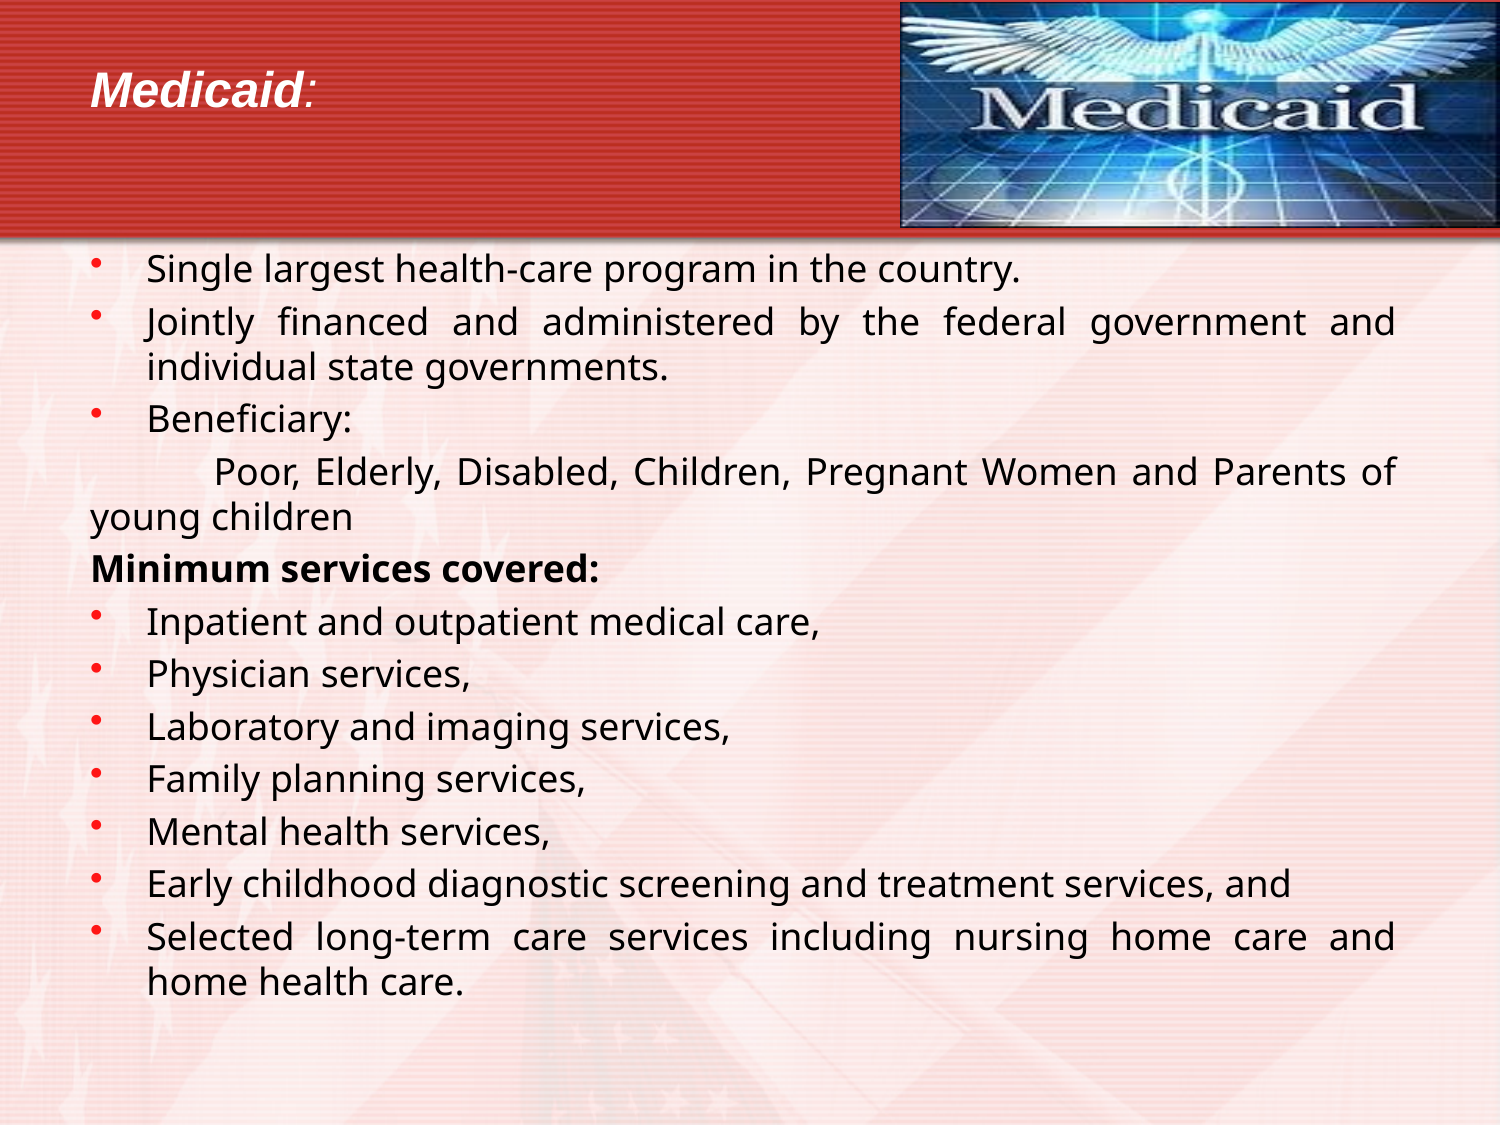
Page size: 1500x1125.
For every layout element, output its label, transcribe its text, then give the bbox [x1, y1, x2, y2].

title Medicaid: [75, 50, 894, 125]
picture [0, 0, 1500, 1125]
list Single largest health-care program in the country. Jointly financed and administered by the federal government and individual state governments. Beneficiary: Poor, Elderly, Disabled, Children, Pregnant Women and Parents of young children Minimum services covered: Inpatient and outpatient medical care, Physician services, Laboratory and imaging services, Family planning services, Mental health services, Early childhood diagnostic screening and treatment services, and Selected long-term care services including nursing home care and home health care. [75, 237, 1413, 1088]
